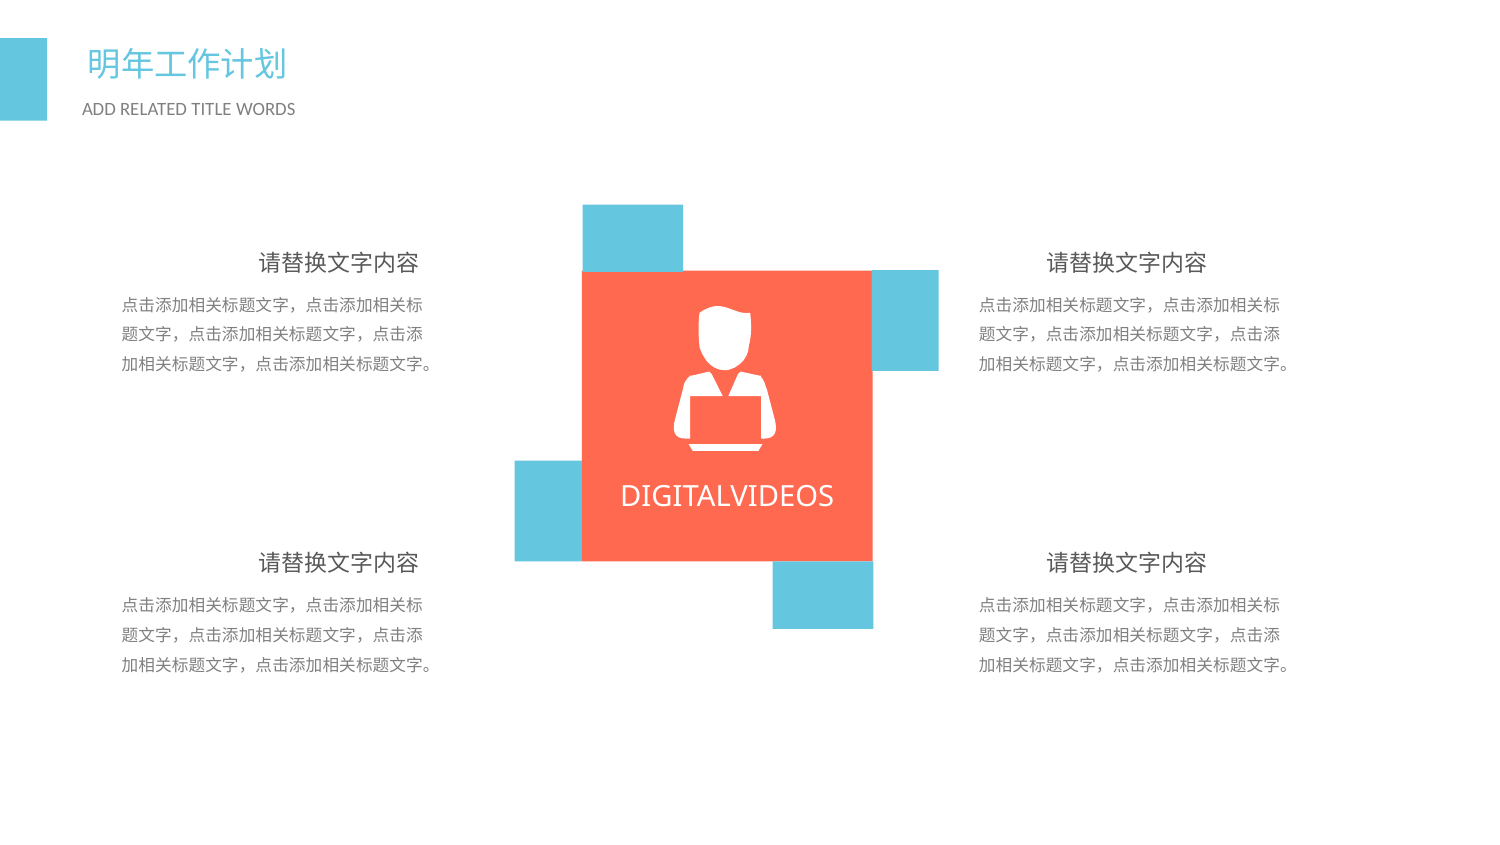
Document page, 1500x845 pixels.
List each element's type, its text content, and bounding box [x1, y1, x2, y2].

text_box 请替换文字内容 [247, 543, 431, 582]
text_box [869, 268, 941, 373]
text_box [673, 371, 723, 439]
text_box [688, 444, 763, 451]
text_box [580, 202, 685, 274]
text_box 点击添加相关标题文字，点击添加相关标题文字，点击添加相关标题文字，点击添加相关标题文字，点击添加相关标题文字。 [968, 579, 1308, 681]
text_box 点击添加相关标题文字，点击添加相关标题文字，点击添加相关标题文字，点击添加相关标题文字，点击添加相关标题文字。 [94, 579, 434, 681]
text_box [698, 306, 752, 371]
text_box [771, 559, 876, 631]
text_box 点击添加相关标题文字，点击添加相关标题文字，点击添加相关标题文字，点击添加相关标题文字，点击添加相关标题文字。 [968, 279, 1308, 380]
text_box [728, 371, 776, 439]
text_box [580, 269, 875, 563]
text_box DIGITALVIDEOS [590, 471, 864, 518]
text_box [513, 459, 584, 563]
text_box 请替换文字内容 [1035, 243, 1219, 282]
text_box 请替换文字内容 [1035, 543, 1219, 582]
text_box 点击添加相关标题文字，点击添加相关标题文字，点击添加相关标题文字，点击添加相关标题文字，点击添加相关标题文字。 [94, 279, 434, 380]
text_box 请替换文字内容 [247, 243, 431, 282]
